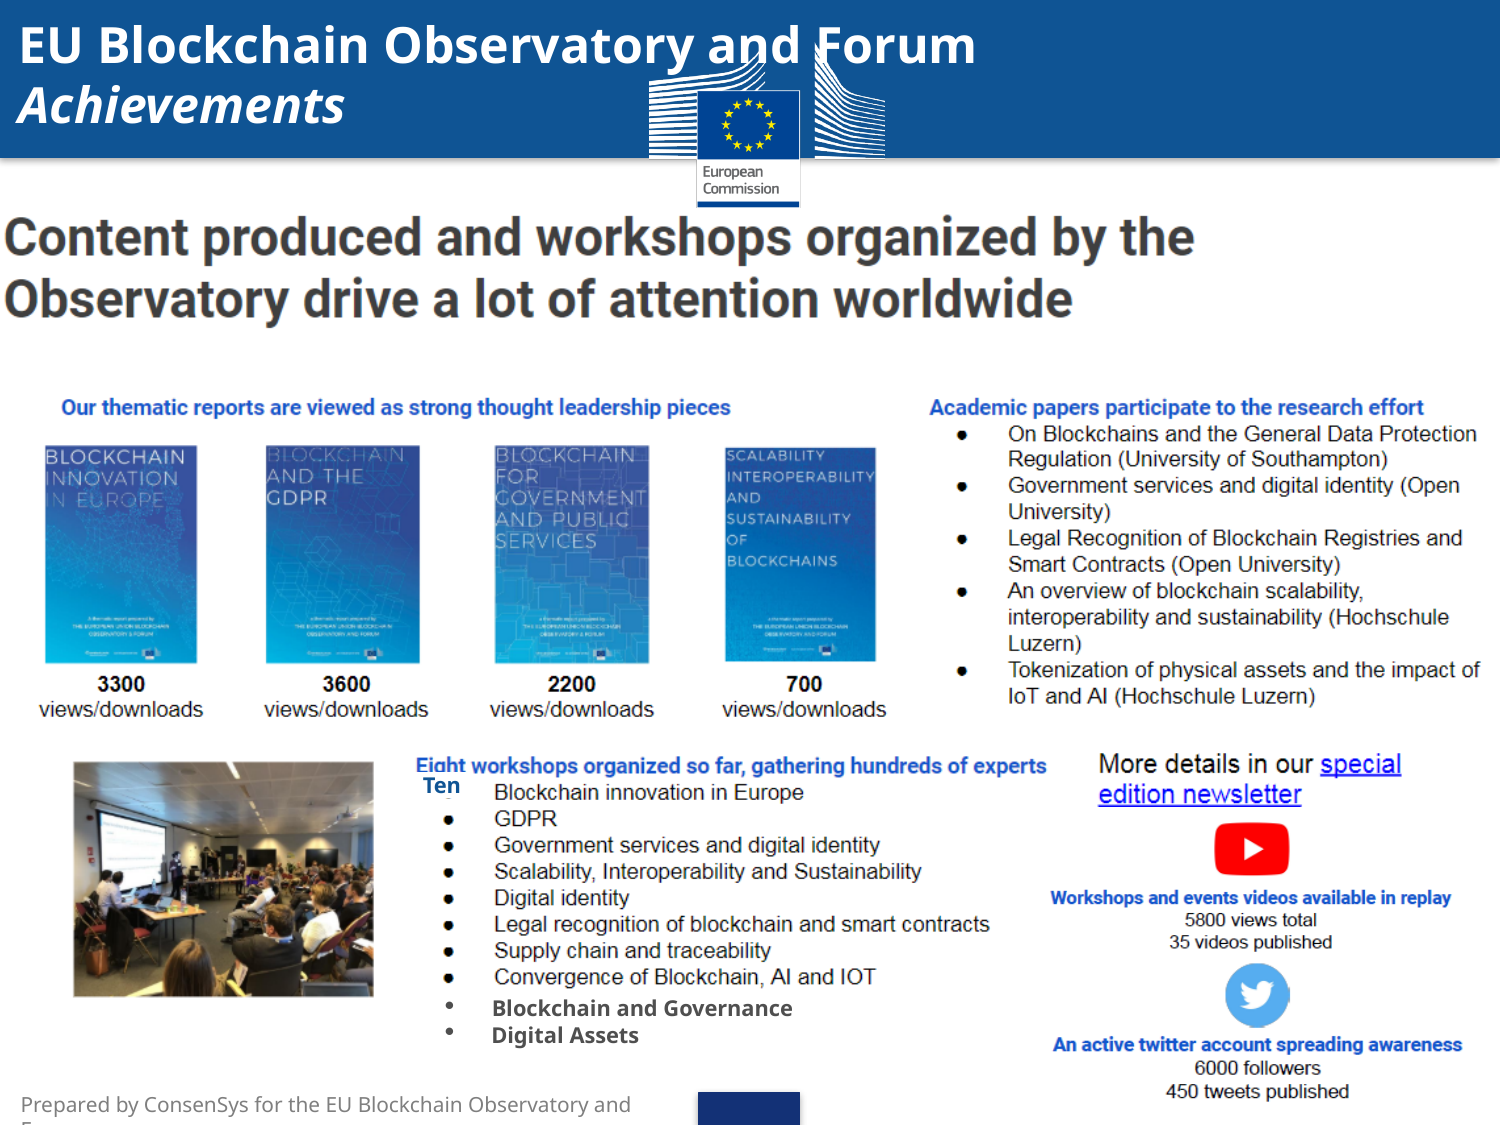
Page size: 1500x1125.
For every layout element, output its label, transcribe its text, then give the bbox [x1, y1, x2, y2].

text_box EU Blockchain Observatory and Forum Achievements [3, 5, 1223, 141]
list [0, 207, 1500, 1004]
picture [649, 141, 885, 207]
picture [1088, 727, 1415, 808]
text_box Blockchain and Governance Digital Assets [431, 1011, 928, 1055]
picture [1038, 810, 1471, 1110]
text_box Prepared by ConsenSys for the EU Blockchain Observatory and Forum [5, 1084, 715, 1125]
